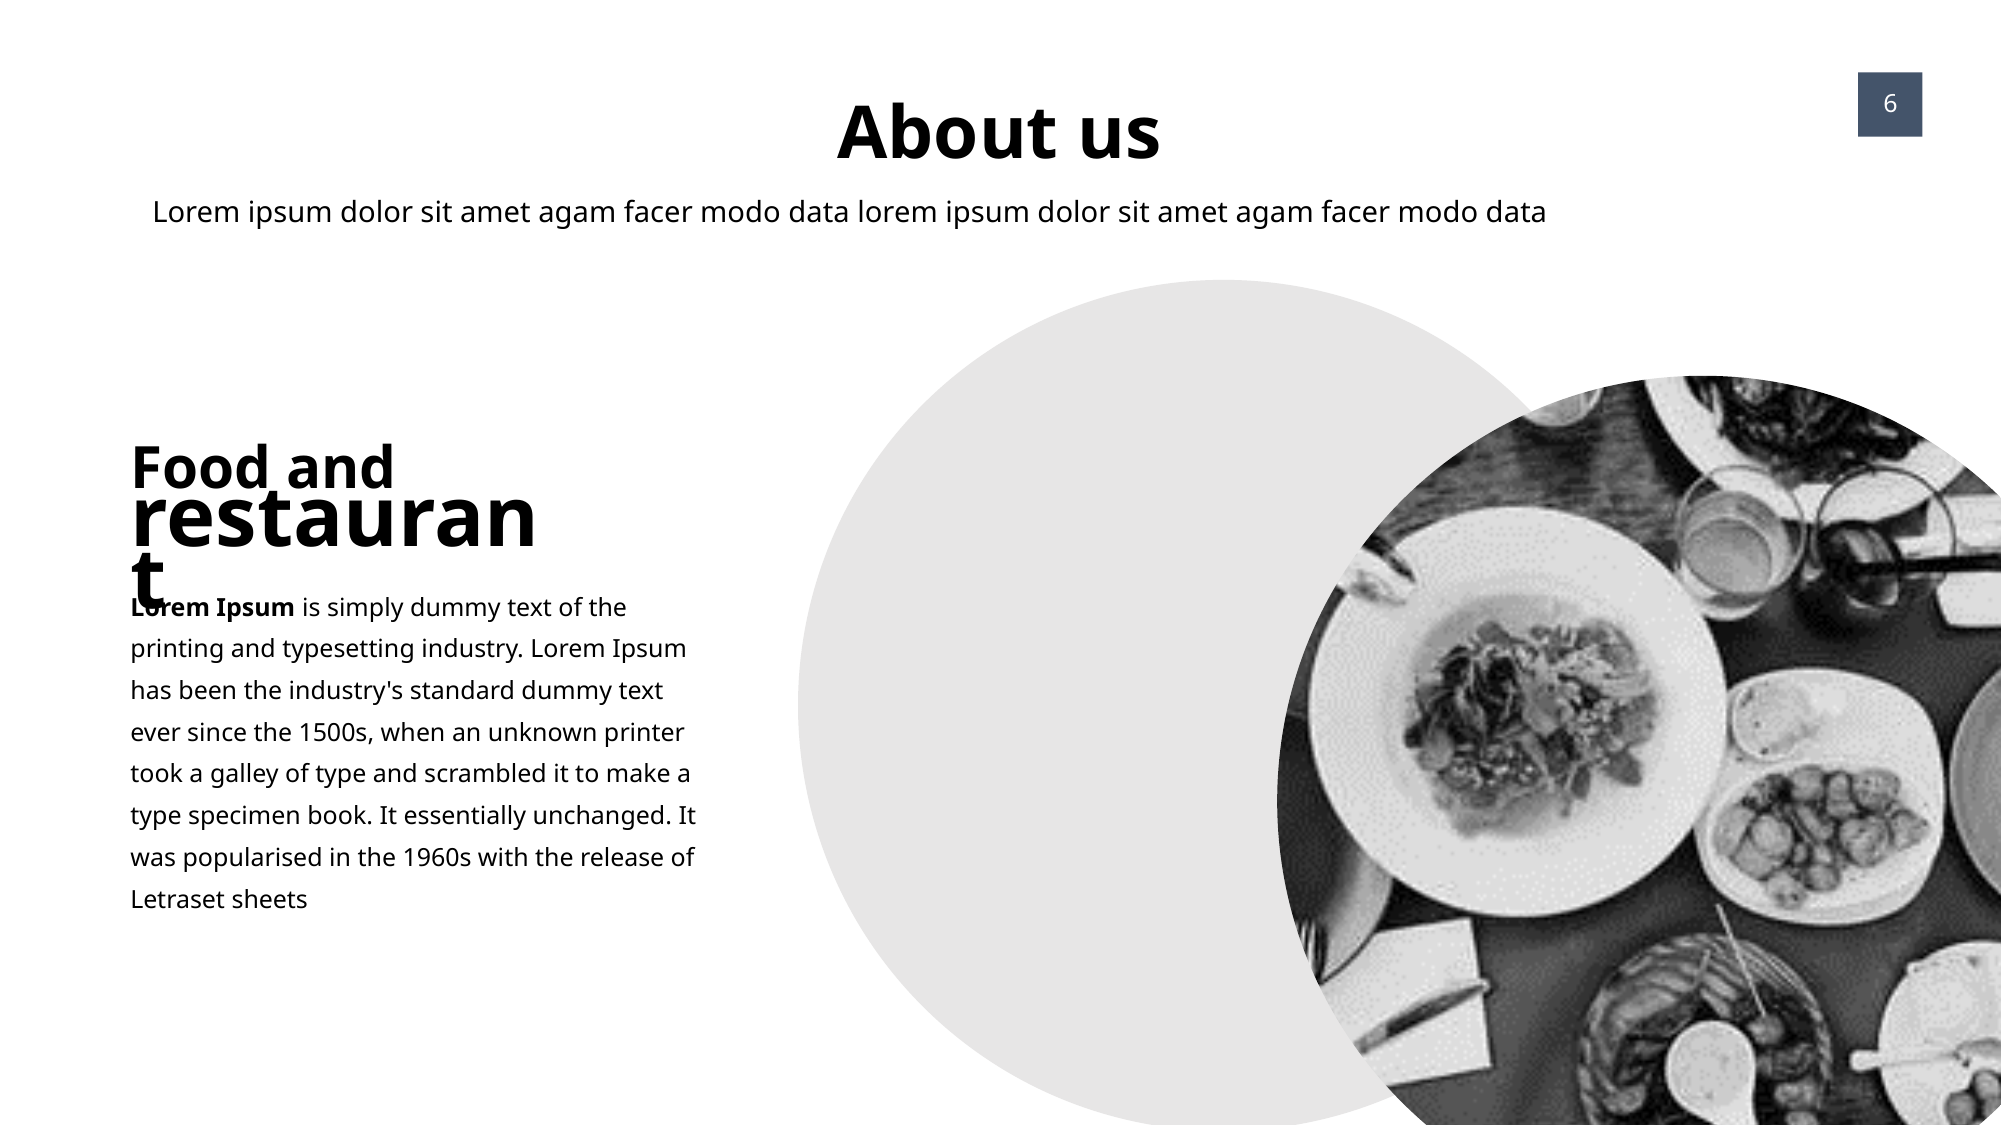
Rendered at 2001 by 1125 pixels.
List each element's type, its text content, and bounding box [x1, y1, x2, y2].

subtitle Lorem ipsum dolor sit amet agam facer modo data lorem ipsum dolor sit amet agam facer modo data [137, 186, 1863, 227]
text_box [115, 430, 713, 924]
picture [1277, 375, 2001, 1125]
text_box [796, 278, 1494, 1125]
title About us [137, 78, 1863, 186]
slide_number 6 [1863, 78, 1927, 130]
